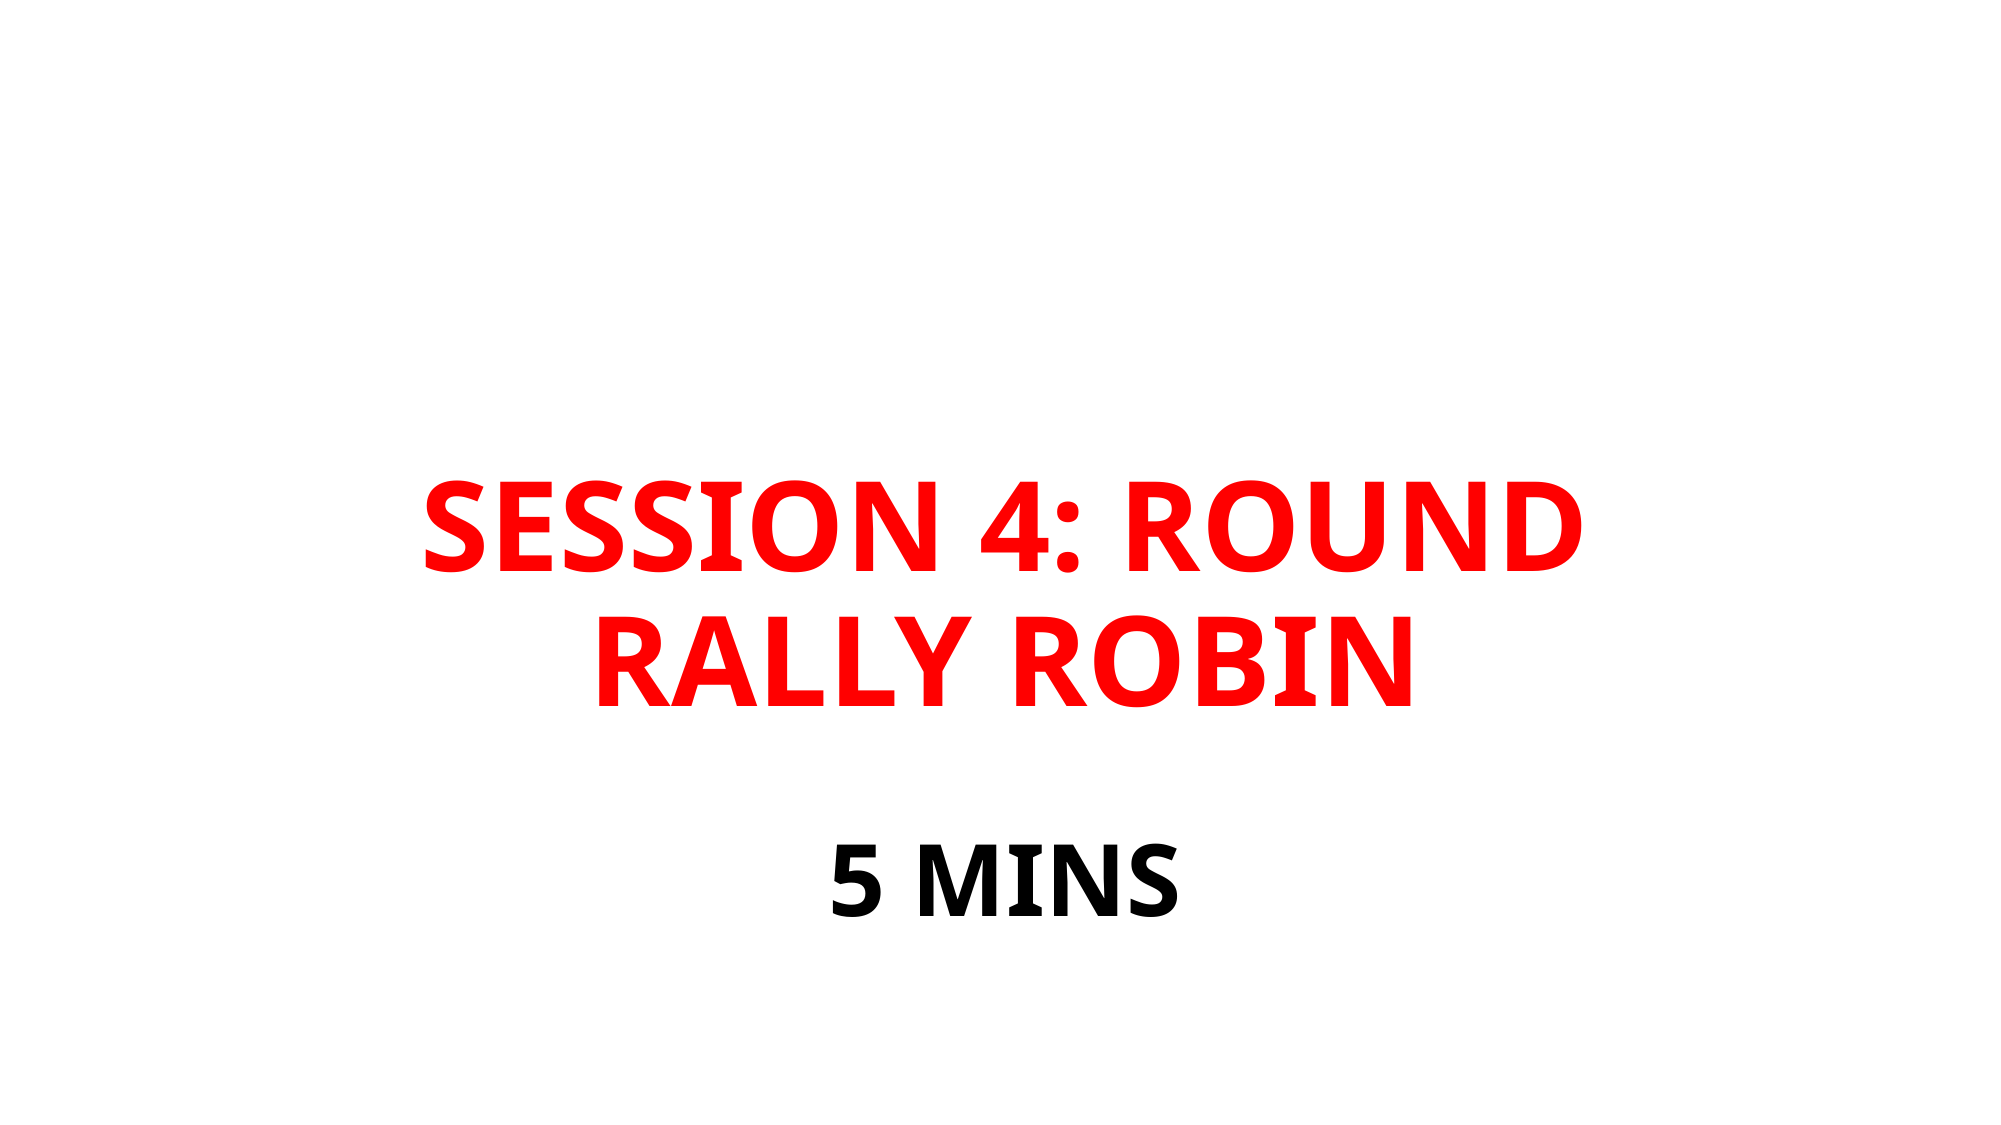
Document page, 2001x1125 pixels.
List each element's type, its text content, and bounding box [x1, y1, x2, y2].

title SESSION 4: ROUND RALLY ROBIN [367, 126, 1643, 742]
subtitle 5 MINS [480, 822, 1531, 1110]
